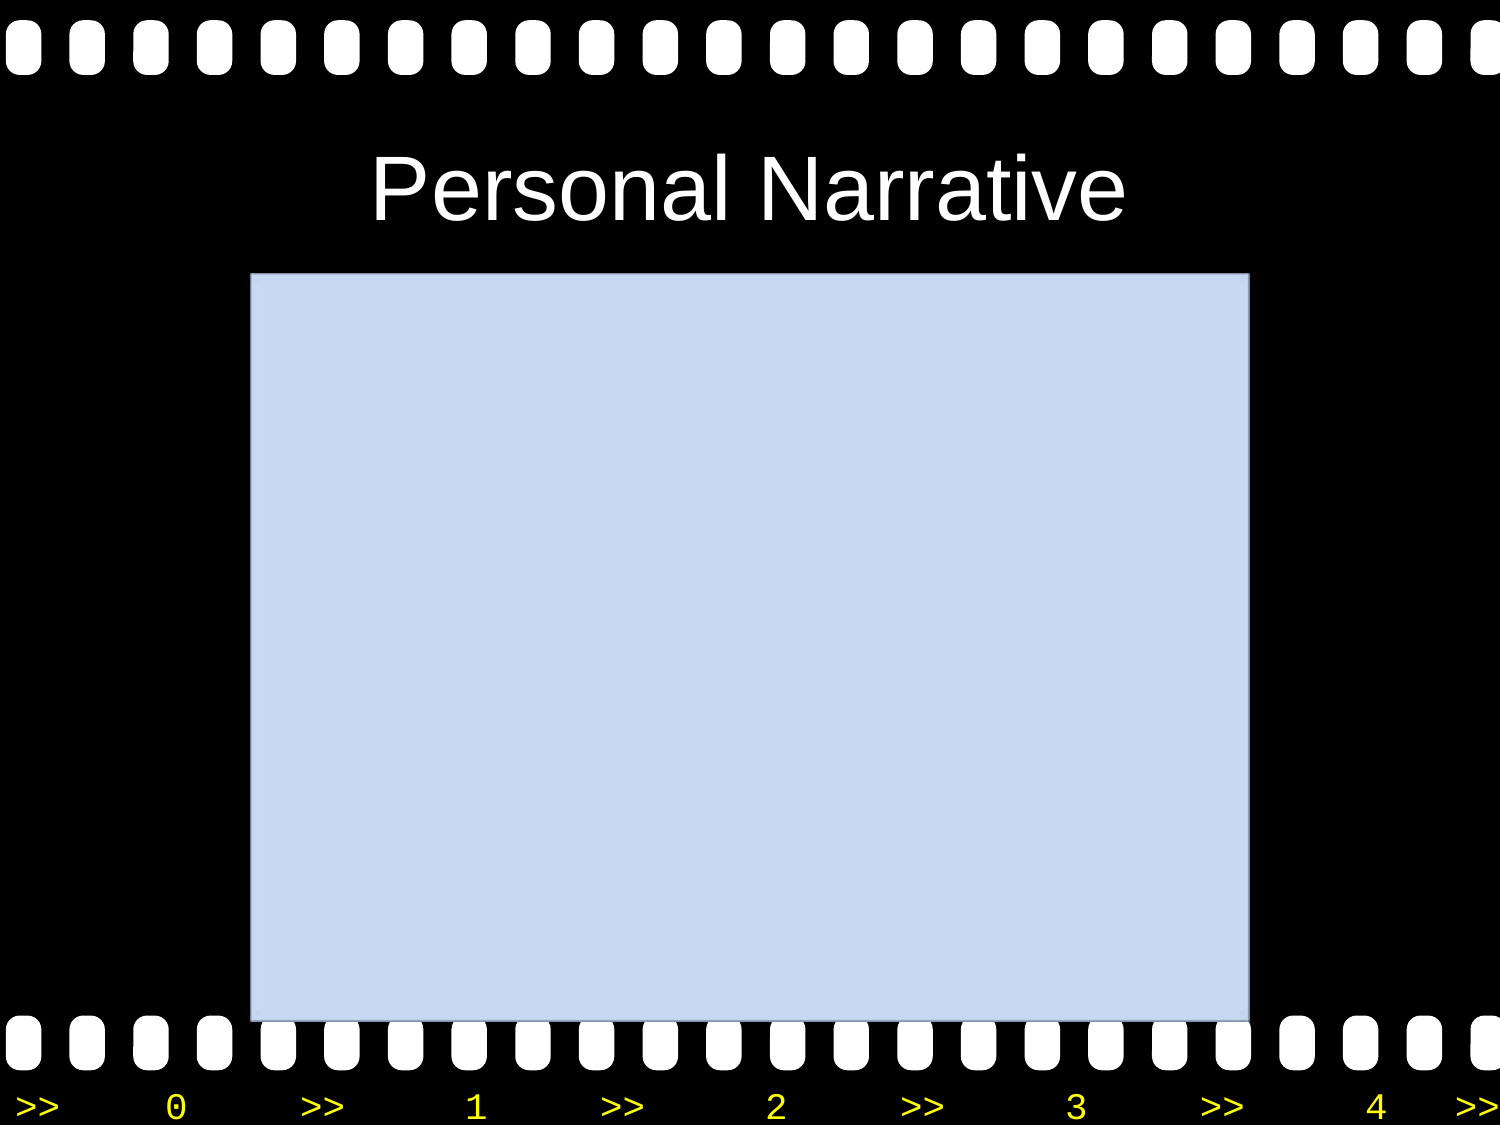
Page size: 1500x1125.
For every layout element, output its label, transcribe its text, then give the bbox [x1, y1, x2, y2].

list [249, 272, 1251, 1024]
title Personal Narrative [74, 89, 1426, 278]
